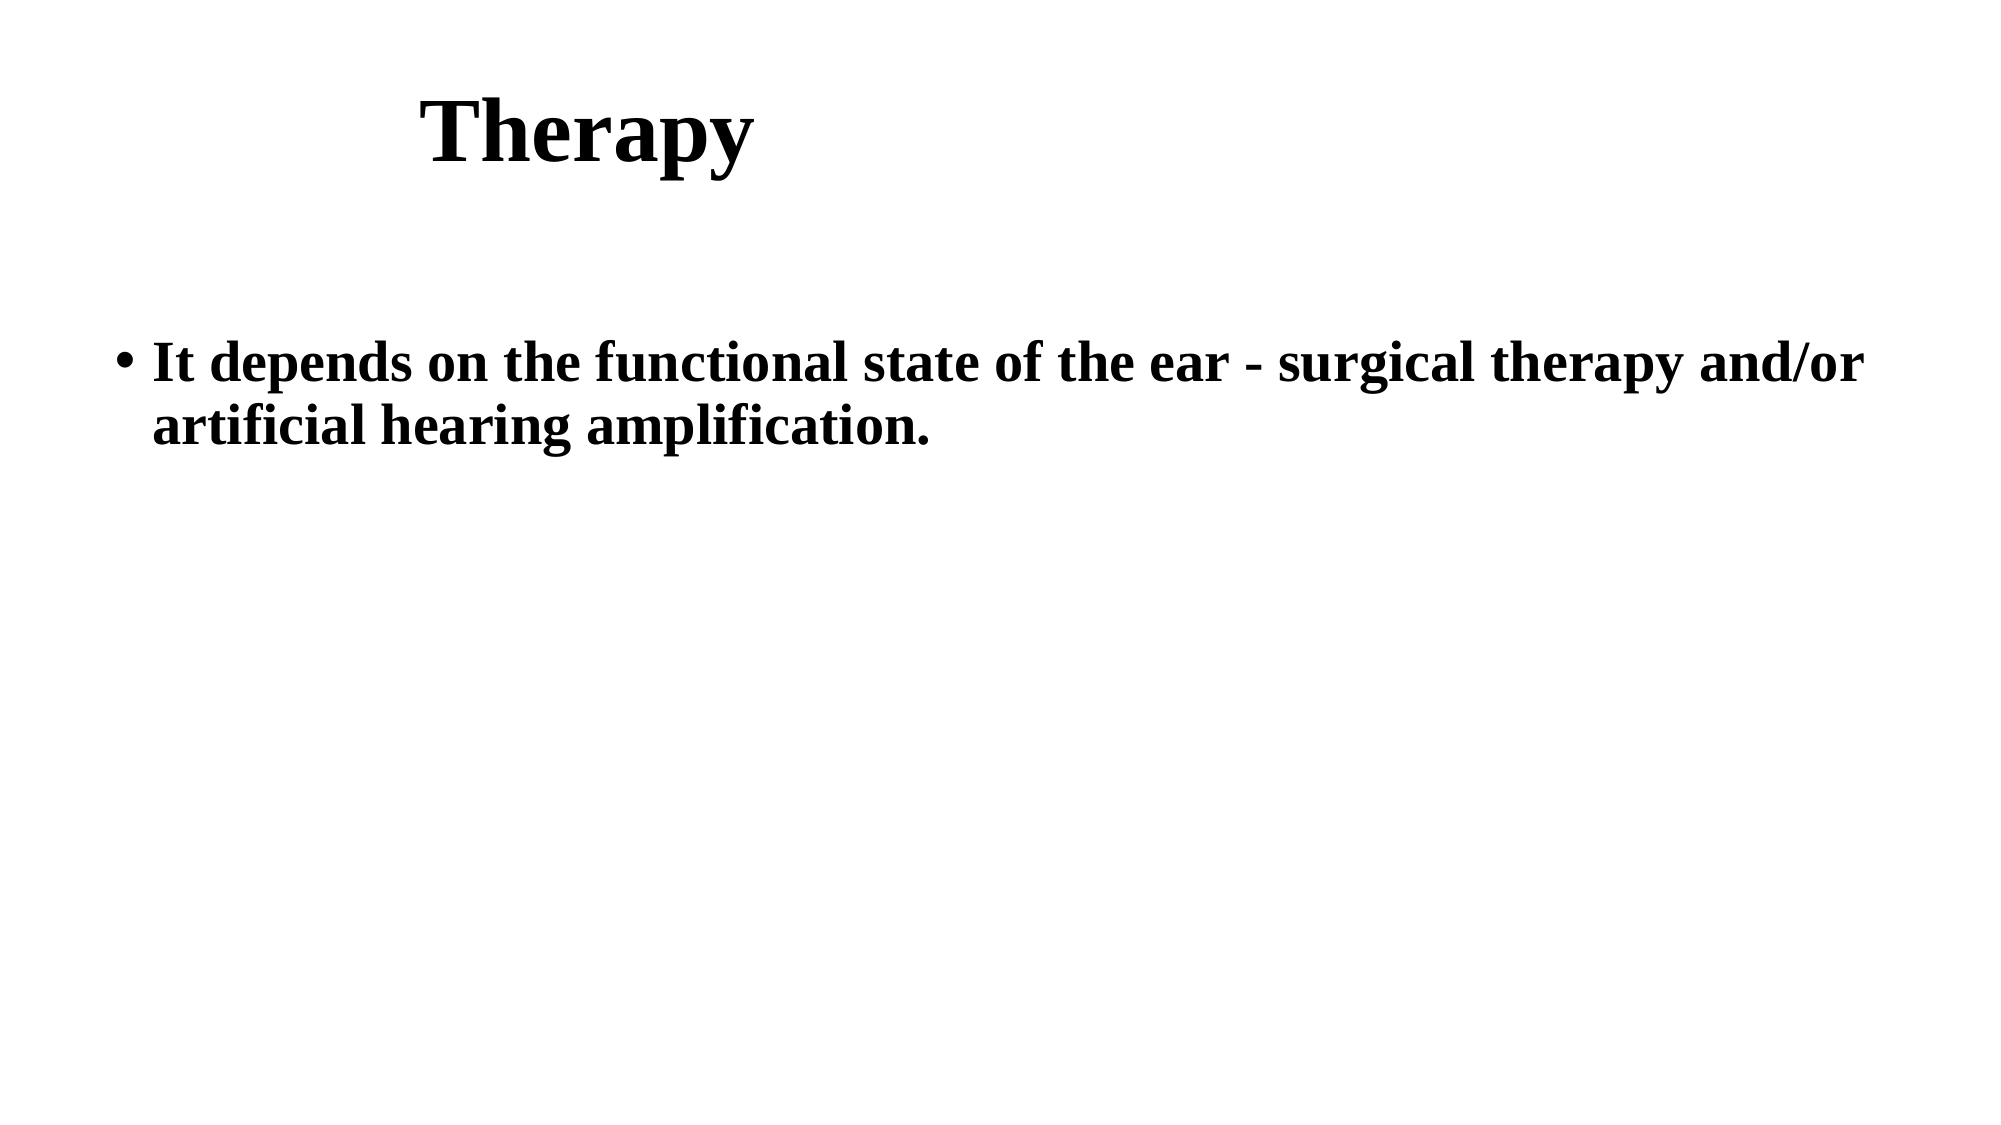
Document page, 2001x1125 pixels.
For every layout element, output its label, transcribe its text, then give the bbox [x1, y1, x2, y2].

list Therapy It depends on the functional state of the ear - surgical therapy and/or artificial hearing amplification. [99, 75, 1900, 986]
